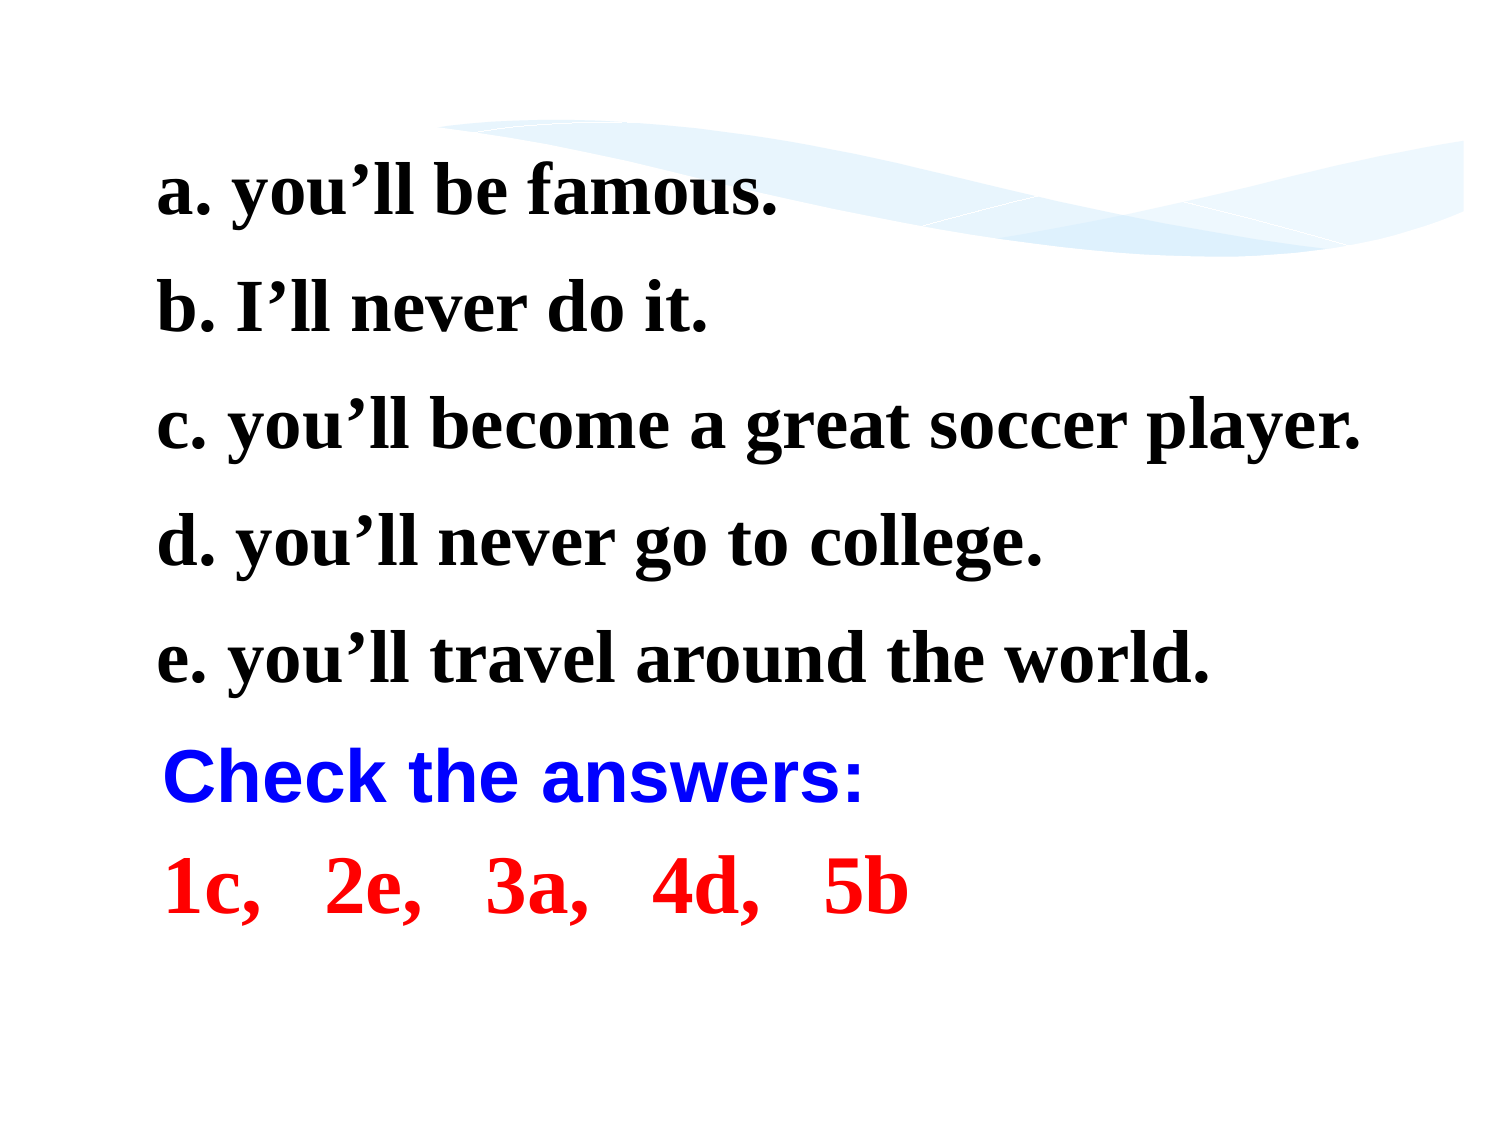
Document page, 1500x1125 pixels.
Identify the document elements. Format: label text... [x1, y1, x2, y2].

text_box 1c, 2e, 3a, 4d, 5b [147, 822, 1129, 938]
text_box Check the answers: [147, 720, 904, 822]
text_box you’ll be famous. b. I’ll never do it. c. you’ll become a great soccer player. d. you’ll never go to college. e. you’ll travel around the world. [141, 104, 1459, 705]
